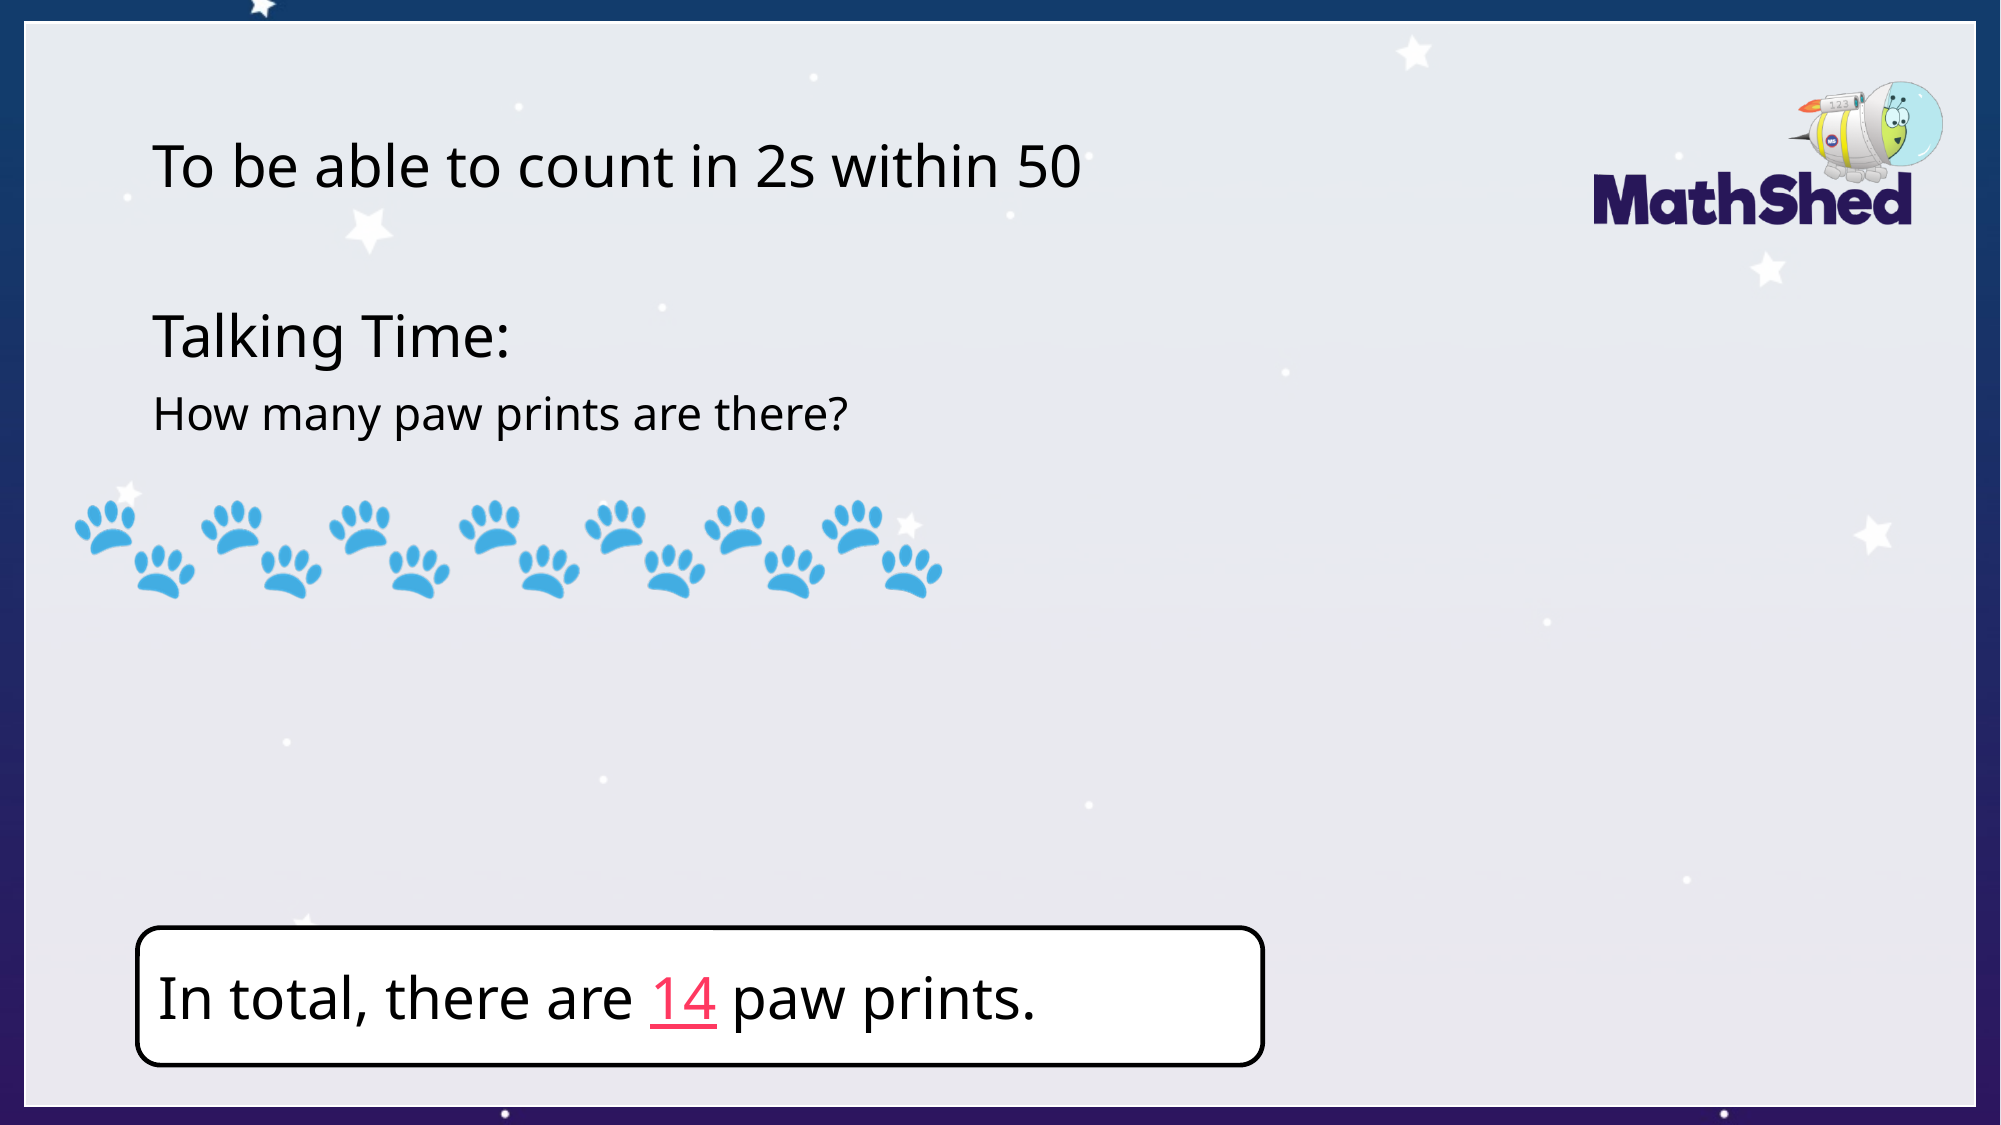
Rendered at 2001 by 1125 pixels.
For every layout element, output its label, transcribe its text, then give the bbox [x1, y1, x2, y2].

picture [0, 0, 2001, 1125]
title To be able to count in 2s within 50 [137, 59, 1578, 278]
list Talking Time: How many paw prints are there? [137, 299, 1863, 1014]
text_box In total, there are 14 paw prints. [136, 926, 1264, 1067]
